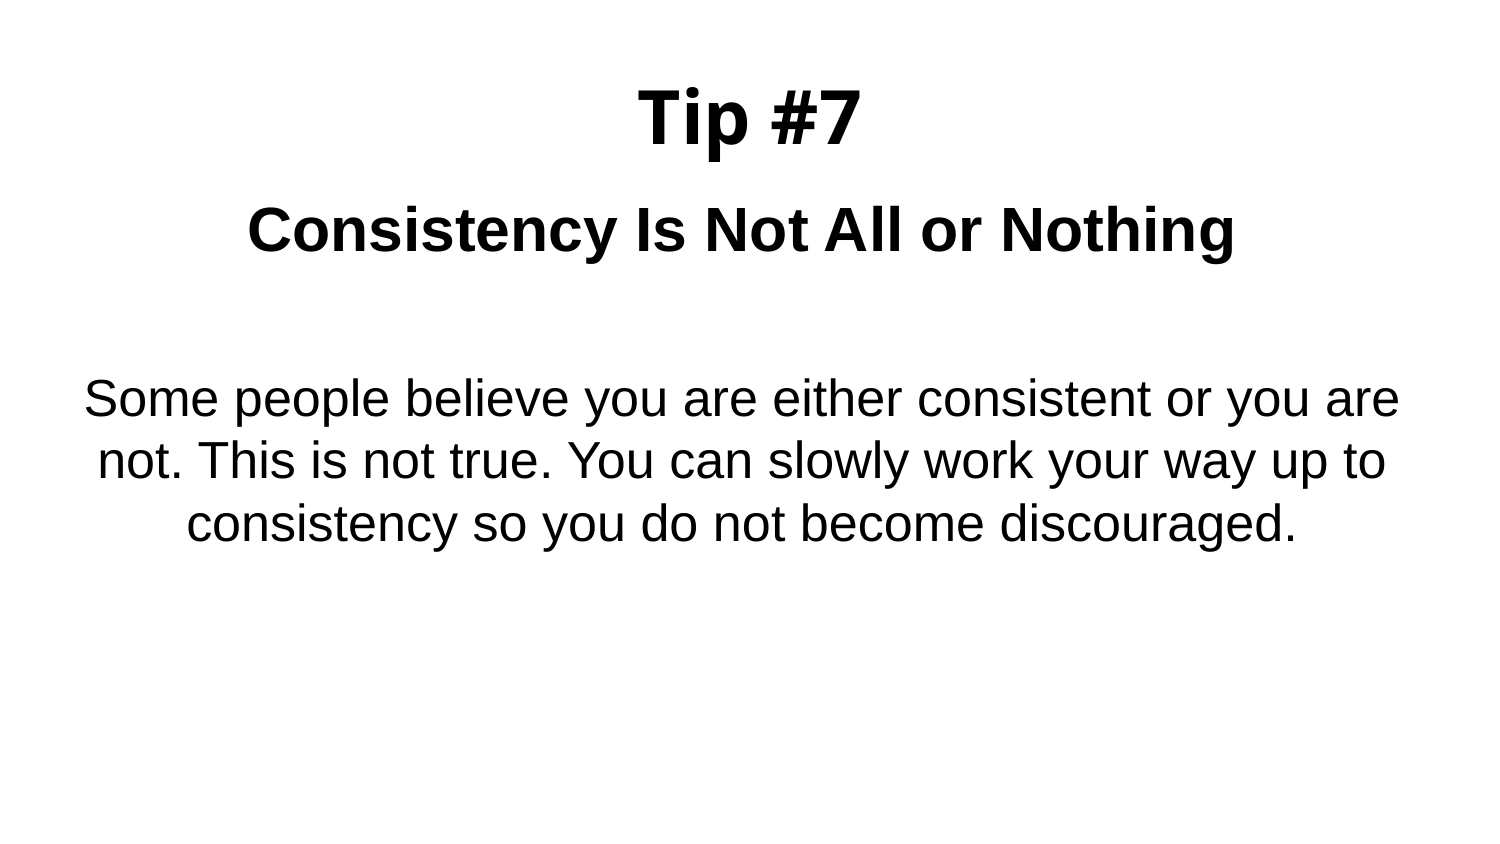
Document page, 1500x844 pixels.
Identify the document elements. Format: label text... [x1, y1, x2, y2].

list Consistency Is Not All or Nothing Some people believe you are either consistent or you are not. This is not true. You can slowly work your way up to consistency so you do not become discouraged. [67, 86, 1418, 781]
title Tip #7 [75, 33, 1425, 175]
